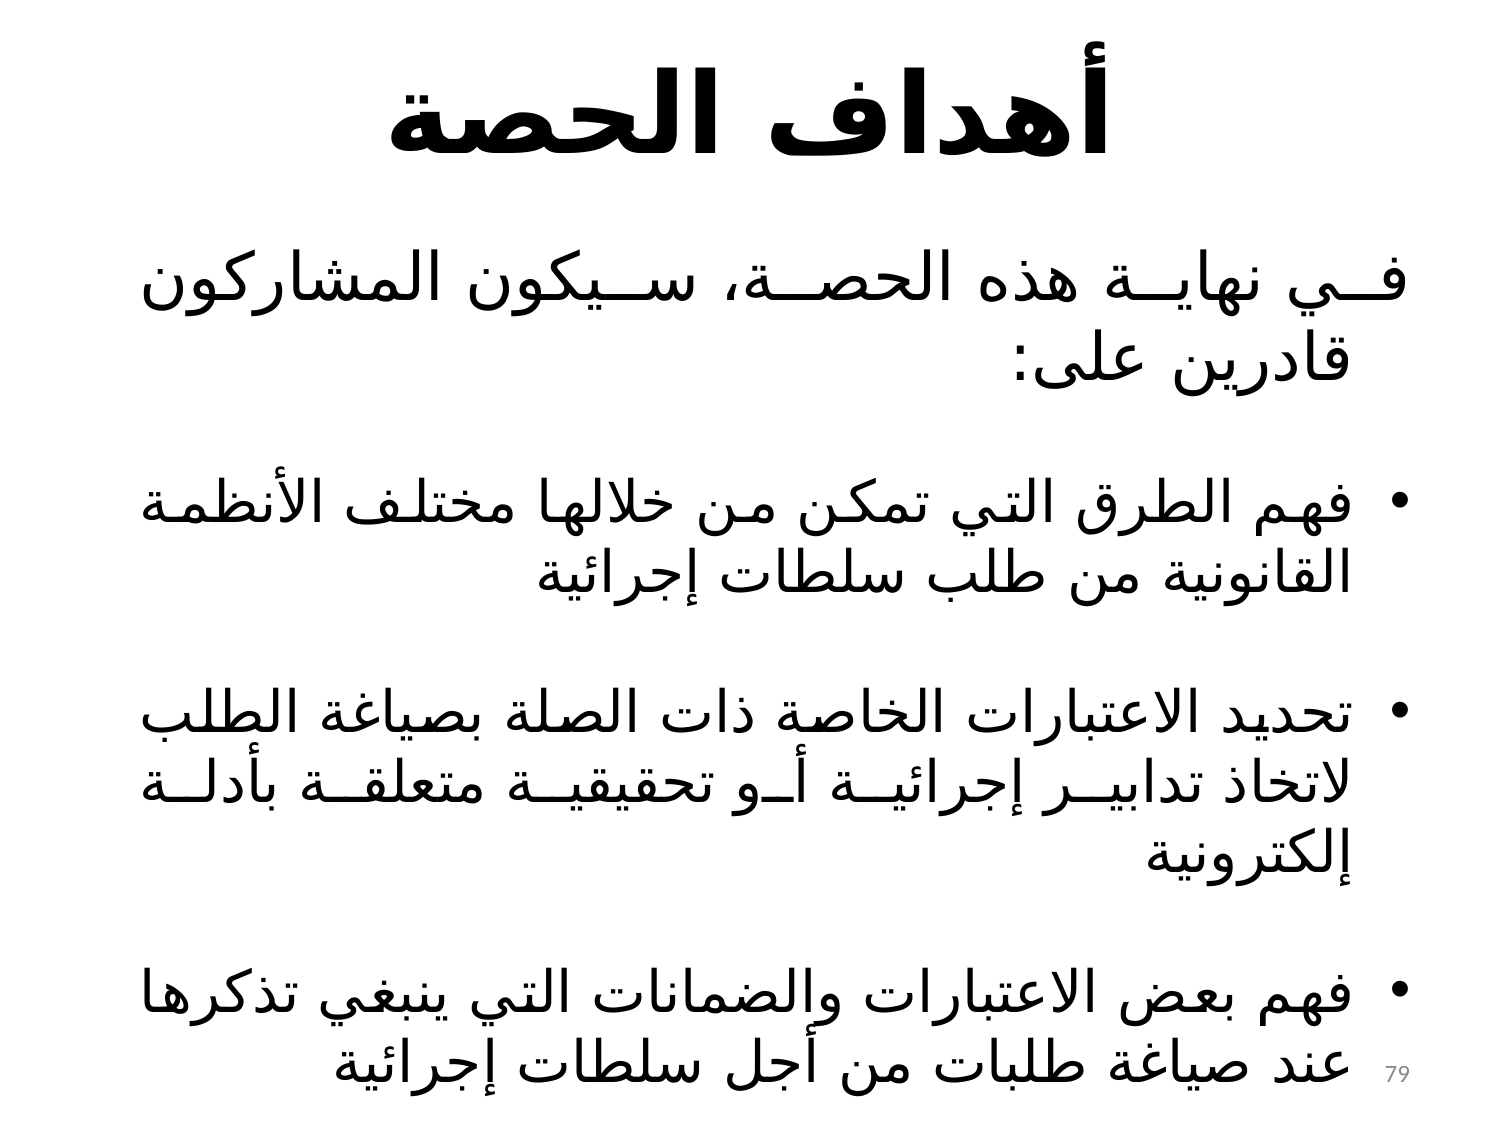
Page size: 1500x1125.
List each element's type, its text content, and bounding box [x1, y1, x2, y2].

text_box في نهاية هذه الحصة، سيكون المشاركون قادرين على: فهم الطرق التي تمكن من خلالها مختلف الأنظمة القانونية من طلب سلطات إجرائية تحديد الاعتبارات الخاصة ذات الصلة بصياغة الطلب لاتخاذ تدابير إجرائية أو تحقيقية متعلقة بأدلة إلكترونية فهم بعض الاعتبارات والضمانات التي ينبغي تذكرها عند صياغة طلبات من أجل سلطات إجرائية [125, 226, 1425, 1103]
title أهداف الحصة [75, 45, 1425, 172]
slide_number 79 [1074, 1042, 1425, 1103]
